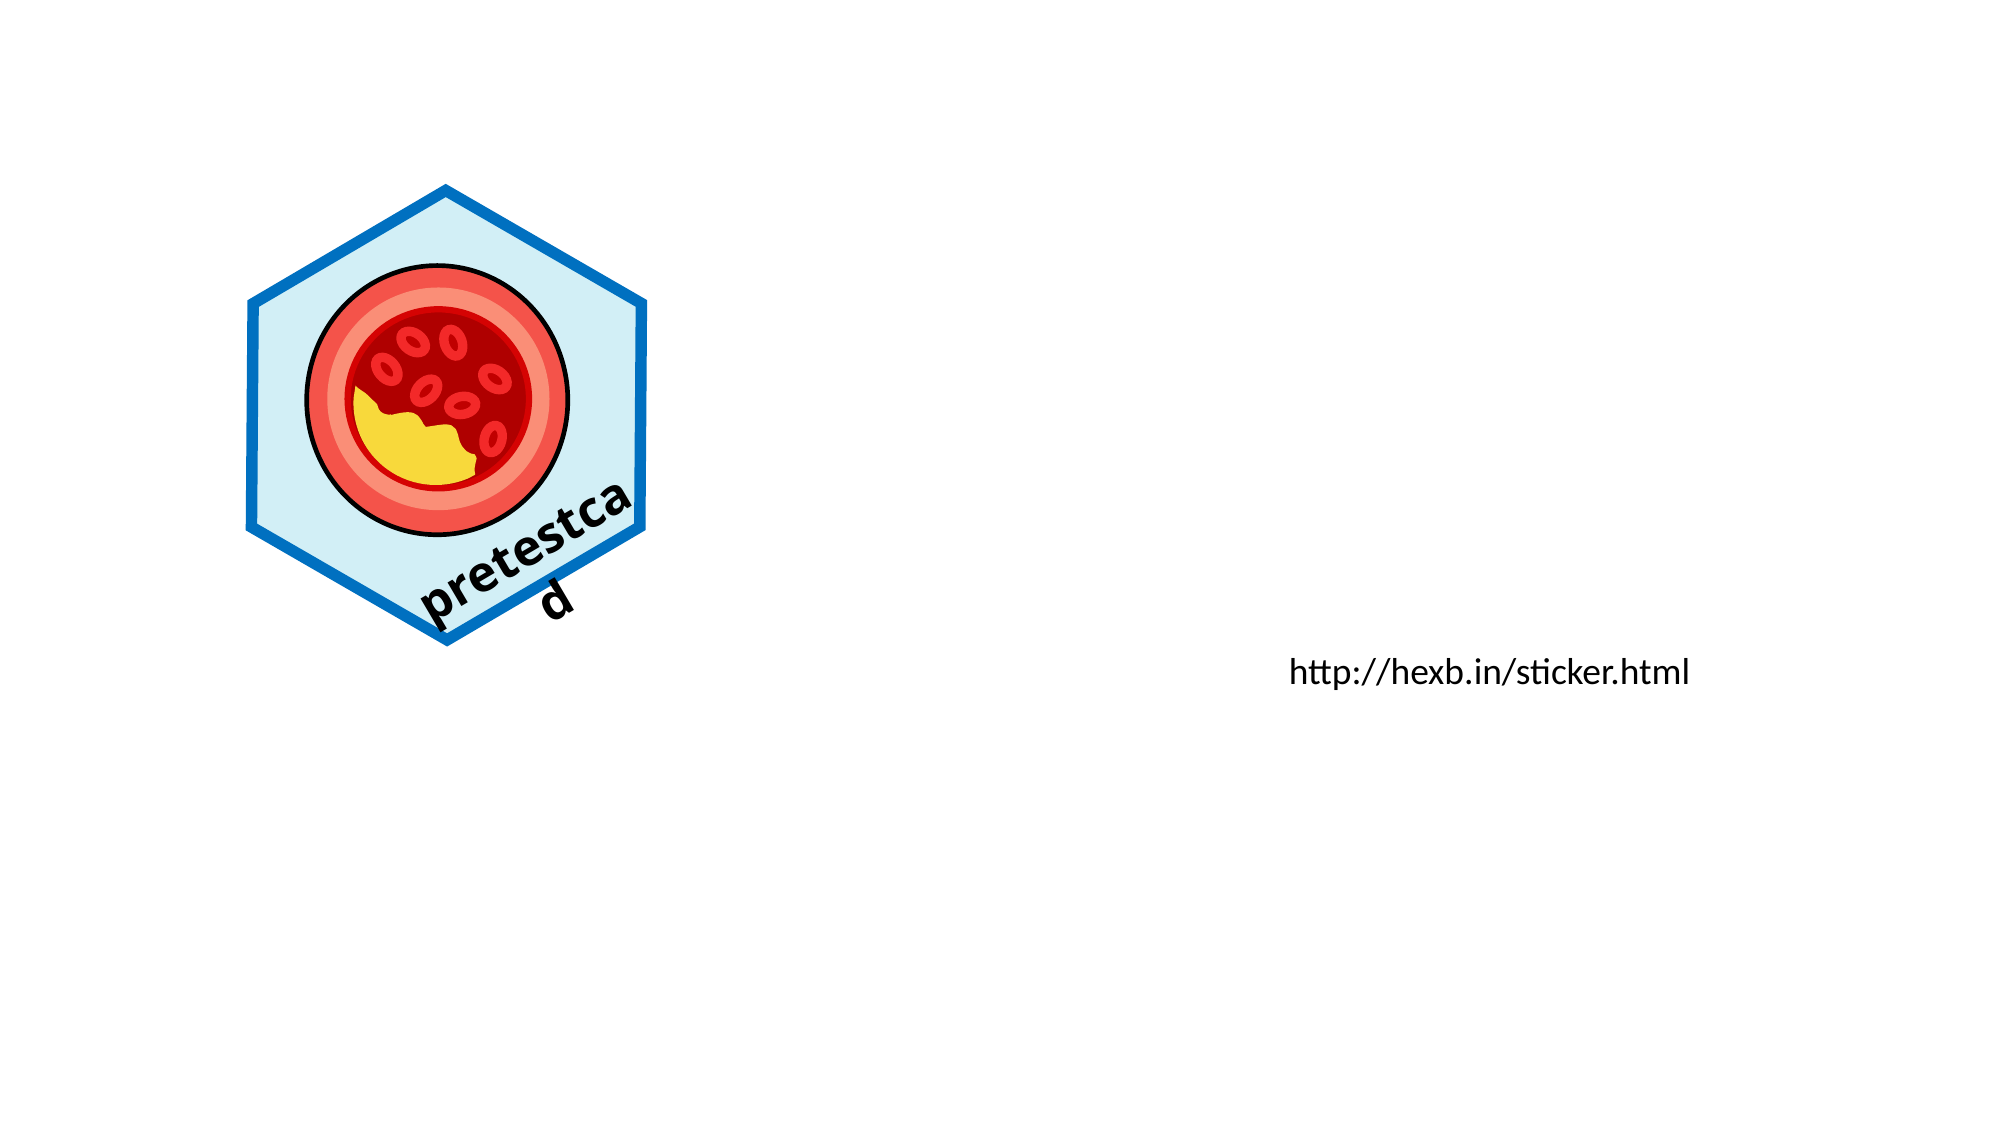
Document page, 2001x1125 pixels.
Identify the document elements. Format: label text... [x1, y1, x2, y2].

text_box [223, 220, 670, 610]
text_box http://hexb.in/sticker.html [1274, 639, 1706, 700]
